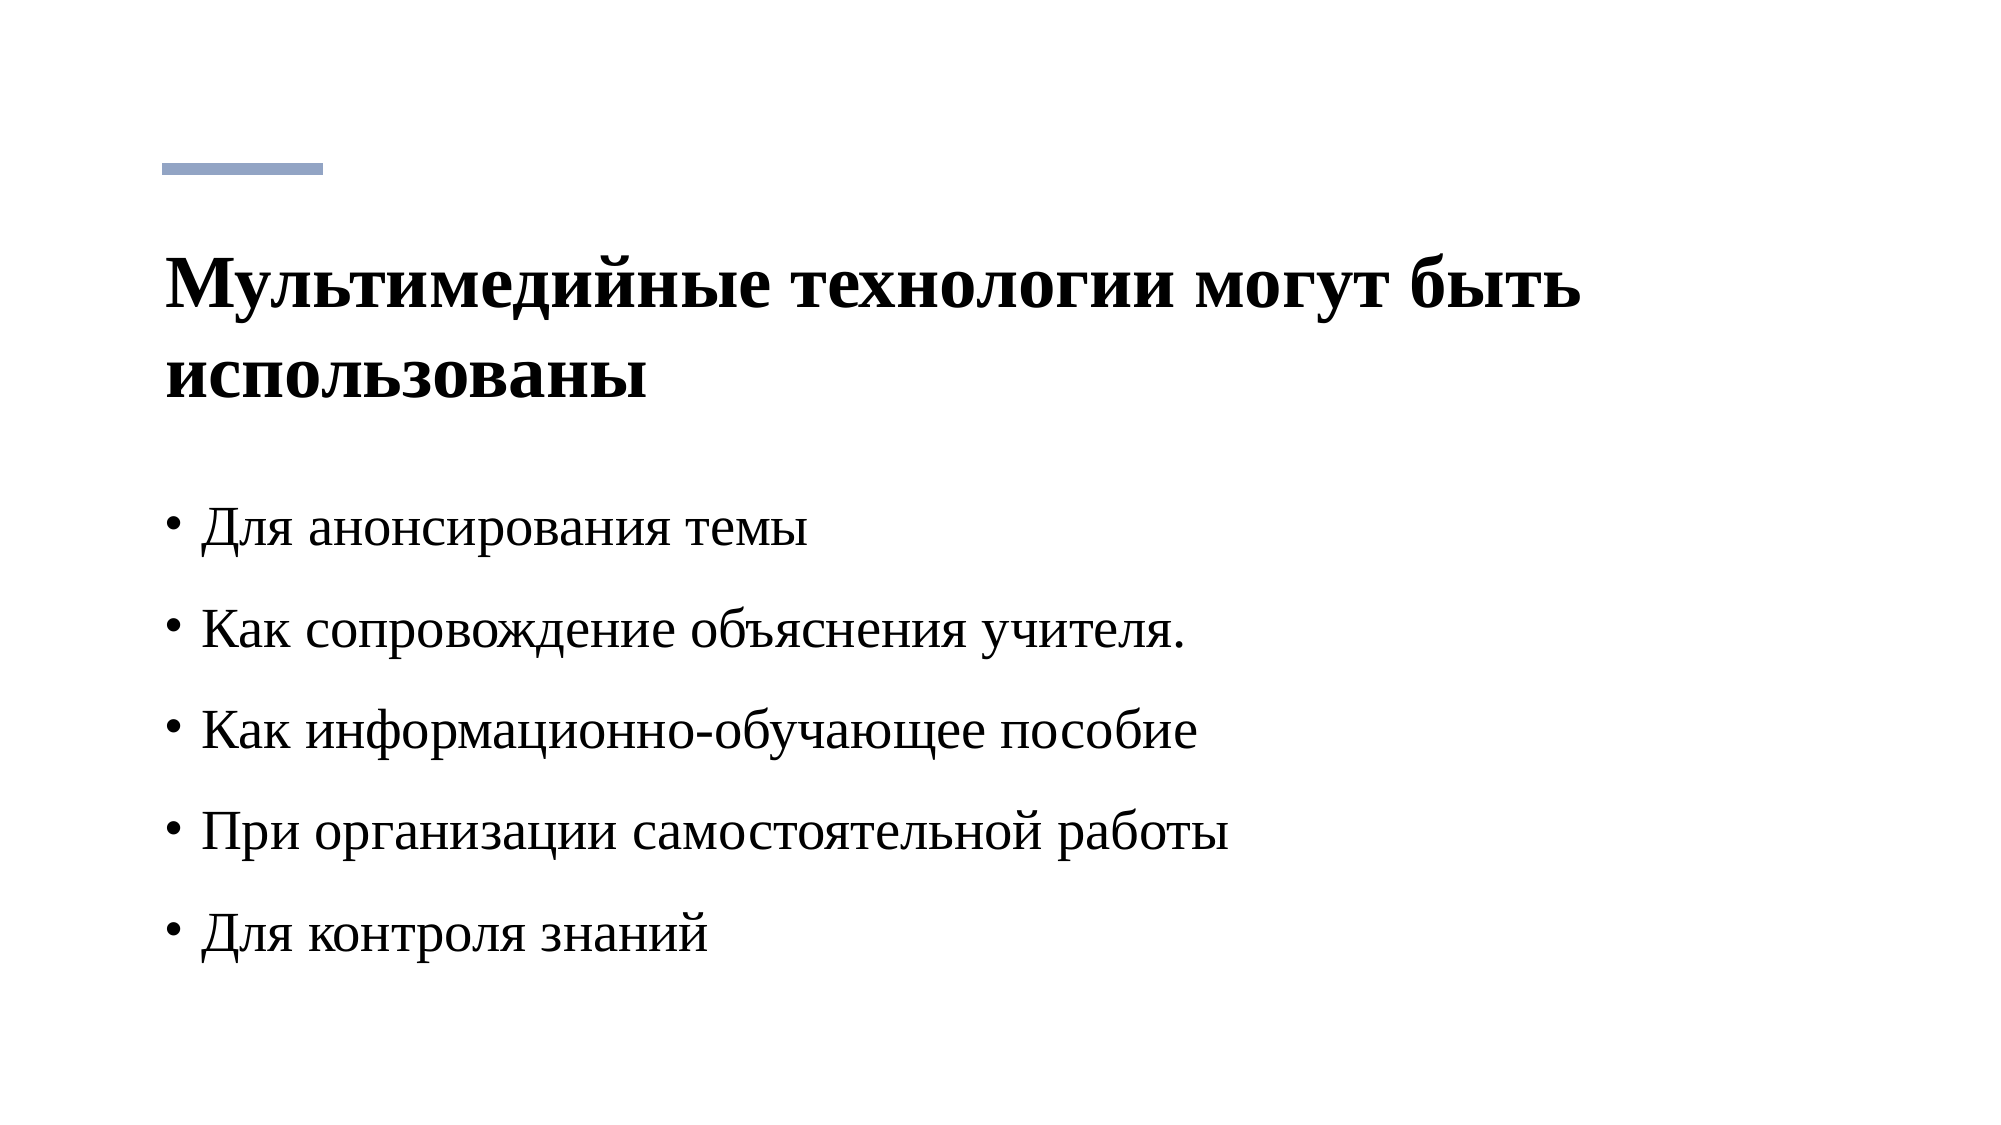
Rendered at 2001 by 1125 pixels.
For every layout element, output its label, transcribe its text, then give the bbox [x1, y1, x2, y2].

list Для анонсирования темы Как сопровождение объяснения учителя. Как информационно-обучающее пособие При организации самостоятельной работы Для контроля знаний [150, 468, 1850, 975]
title Мультимедийные технологии могут быть использованы [150, 224, 1850, 441]
